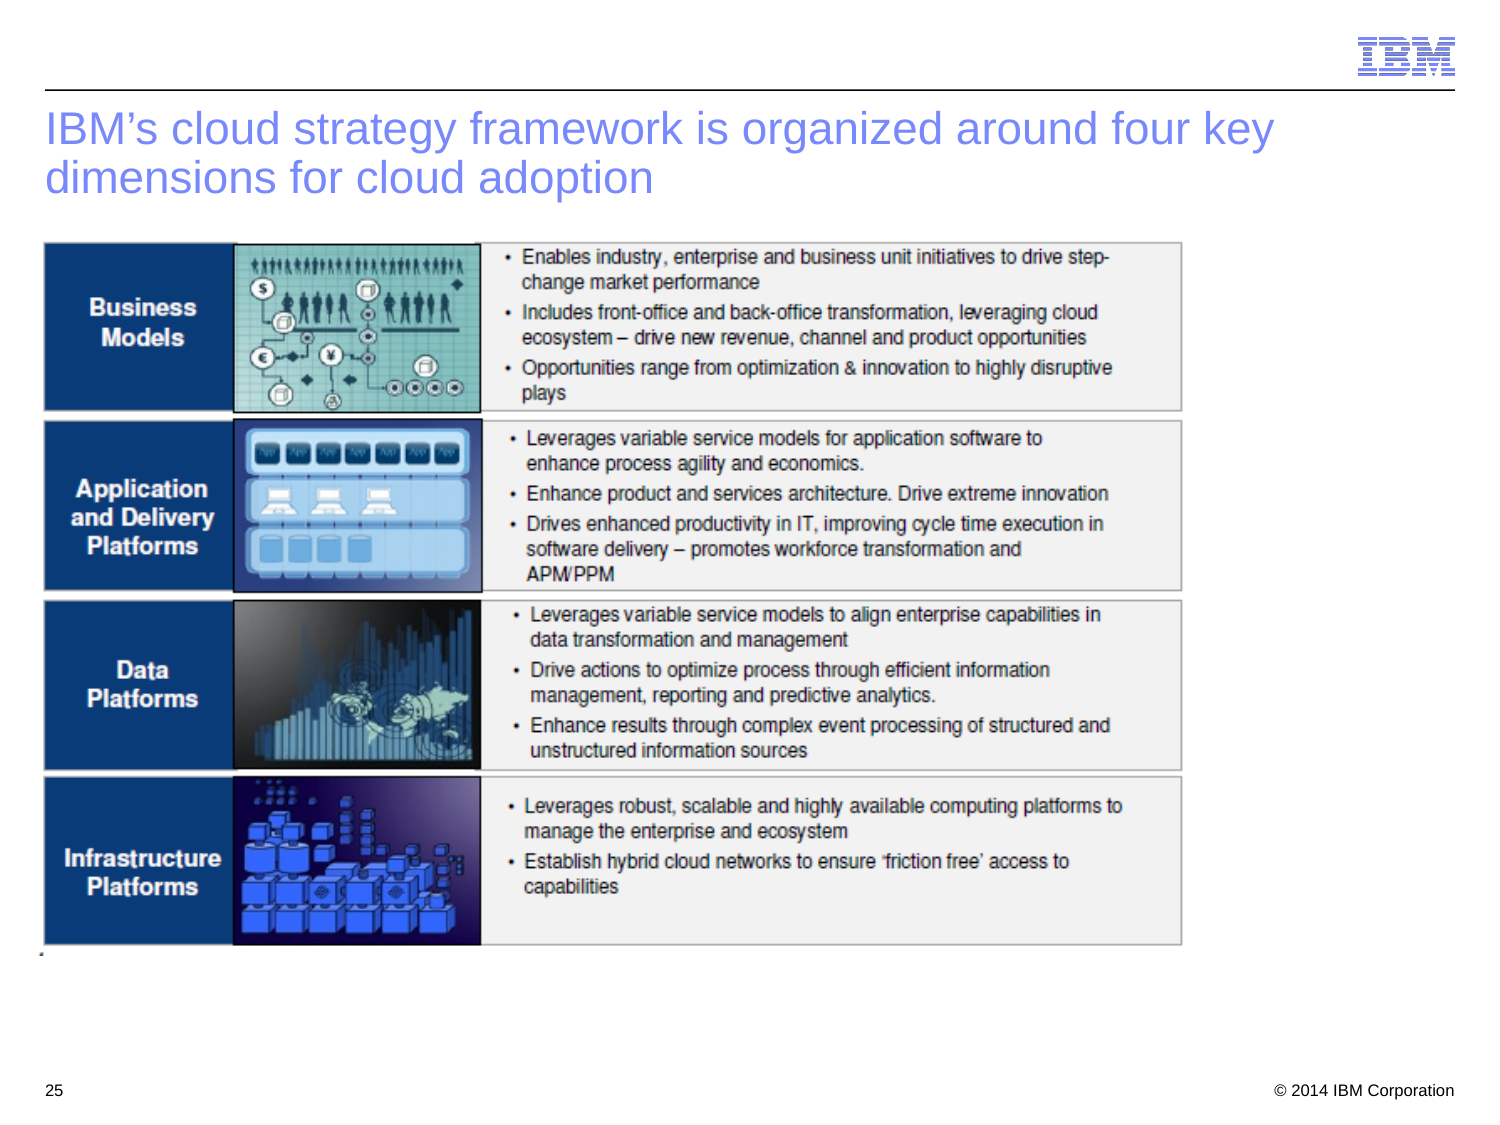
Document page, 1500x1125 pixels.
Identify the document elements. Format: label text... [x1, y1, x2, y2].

picture [37, 239, 1192, 957]
slide_number 25 [29, 1072, 91, 1103]
title IBM’s cloud strategy framework is organized around four key dimensions for cloud adoption [29, 97, 1456, 203]
picture [1358, 37, 1455, 76]
